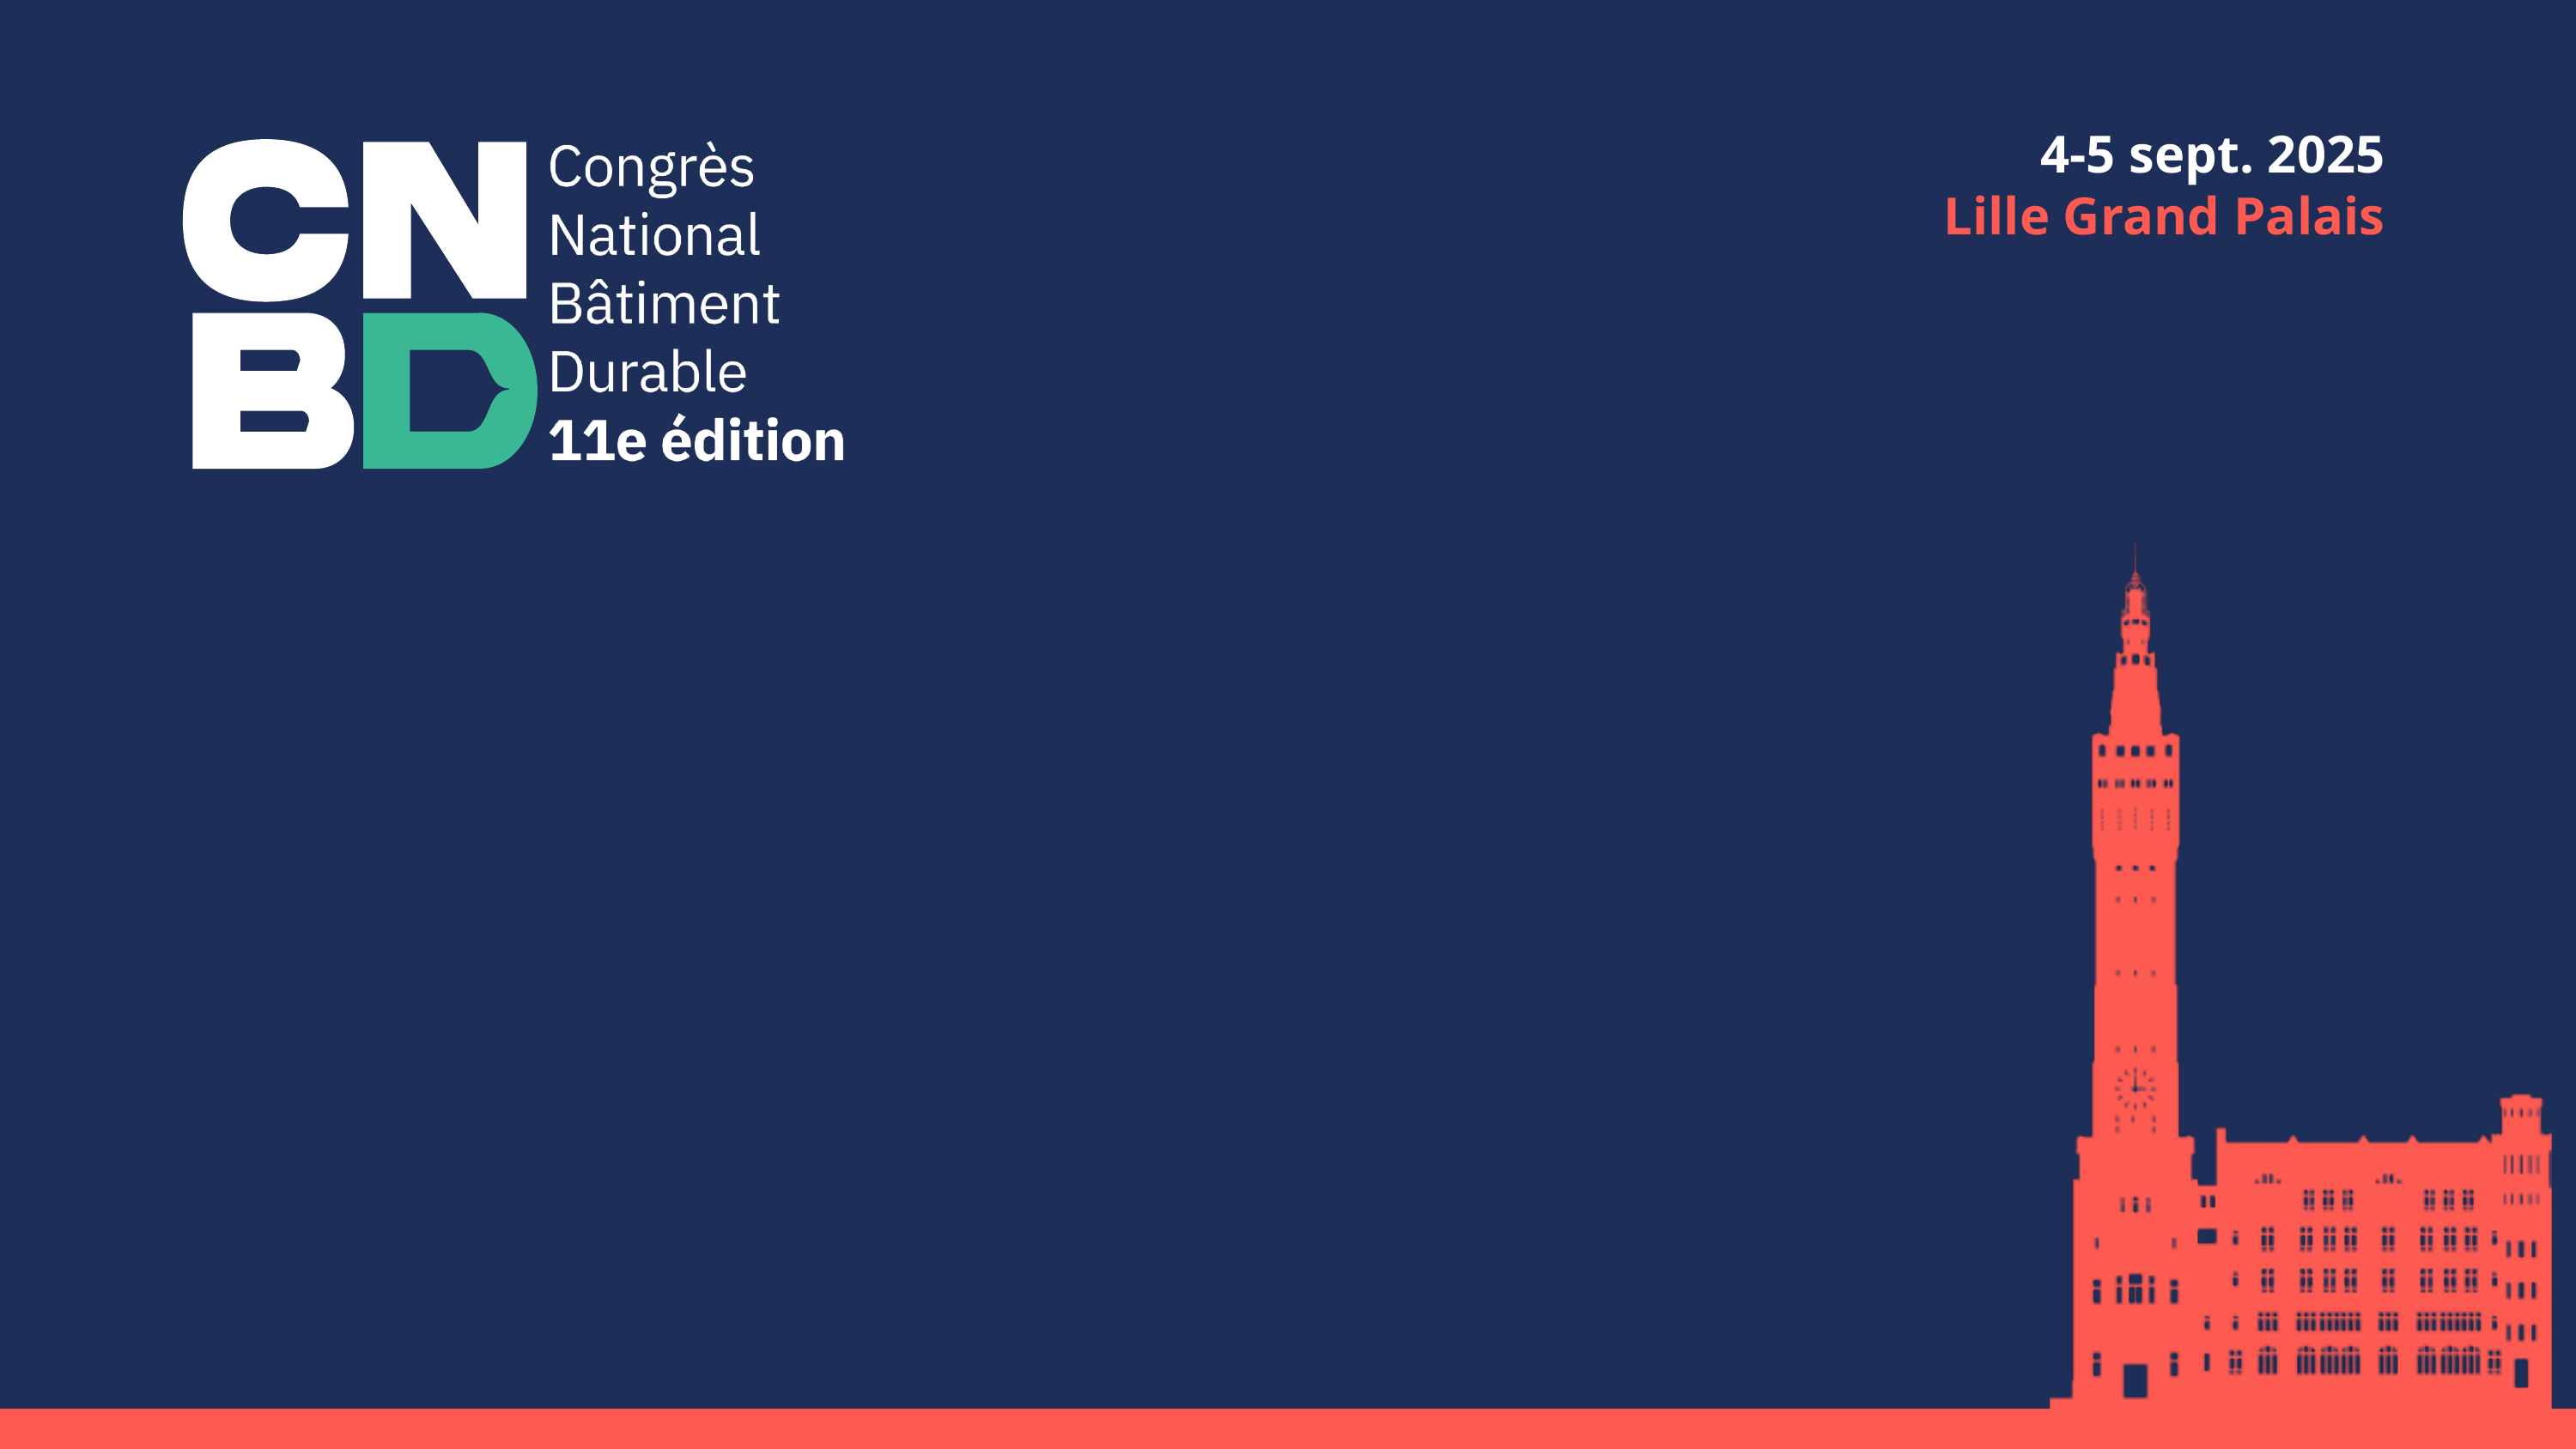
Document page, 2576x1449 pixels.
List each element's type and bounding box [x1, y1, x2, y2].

picture [2050, 543, 2552, 1449]
picture [328, 80, 988, 588]
